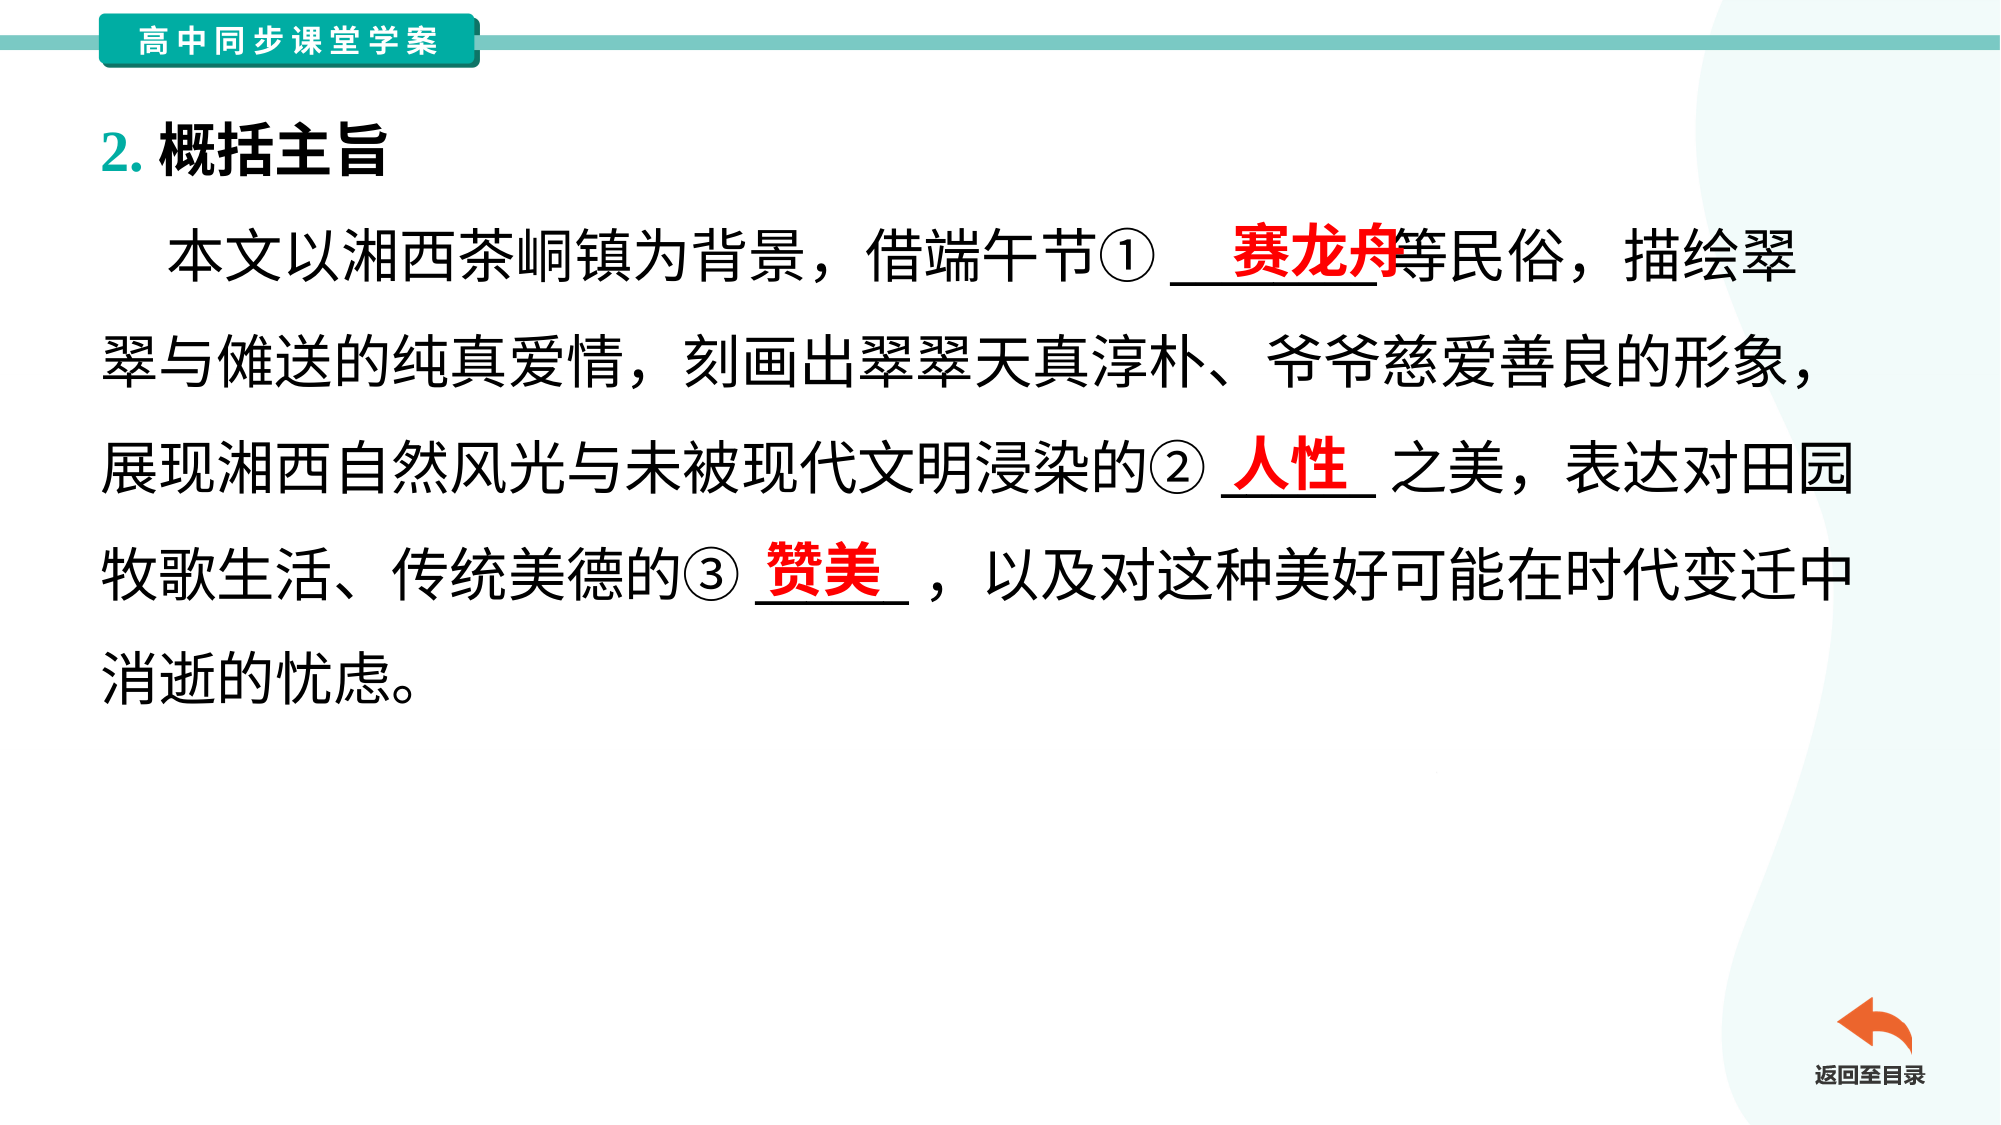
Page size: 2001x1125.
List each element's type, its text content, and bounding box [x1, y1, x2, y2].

text_box 赞美 [743, 496, 904, 591]
text_box 赛龙舟 [1210, 178, 1429, 272]
text_box 人性 [1210, 390, 1371, 485]
picture [0, 0, 2000, 1125]
text_box 2.概括主旨 本文以湘西茶峒镇为背景，借端午节①________等民俗，描绘翠 翠与傩送的纯真爱情，刻画出翠翠天真淳朴、爷爷慈爱善良的形象， 展现湘西自然风光与未被现代文明浸染的②______之美，表达对田园 牧歌生活、传统美德的③______，以及对这种美好可能在时代变迁中 消逝的忧虑。 [100, 76, 1899, 702]
